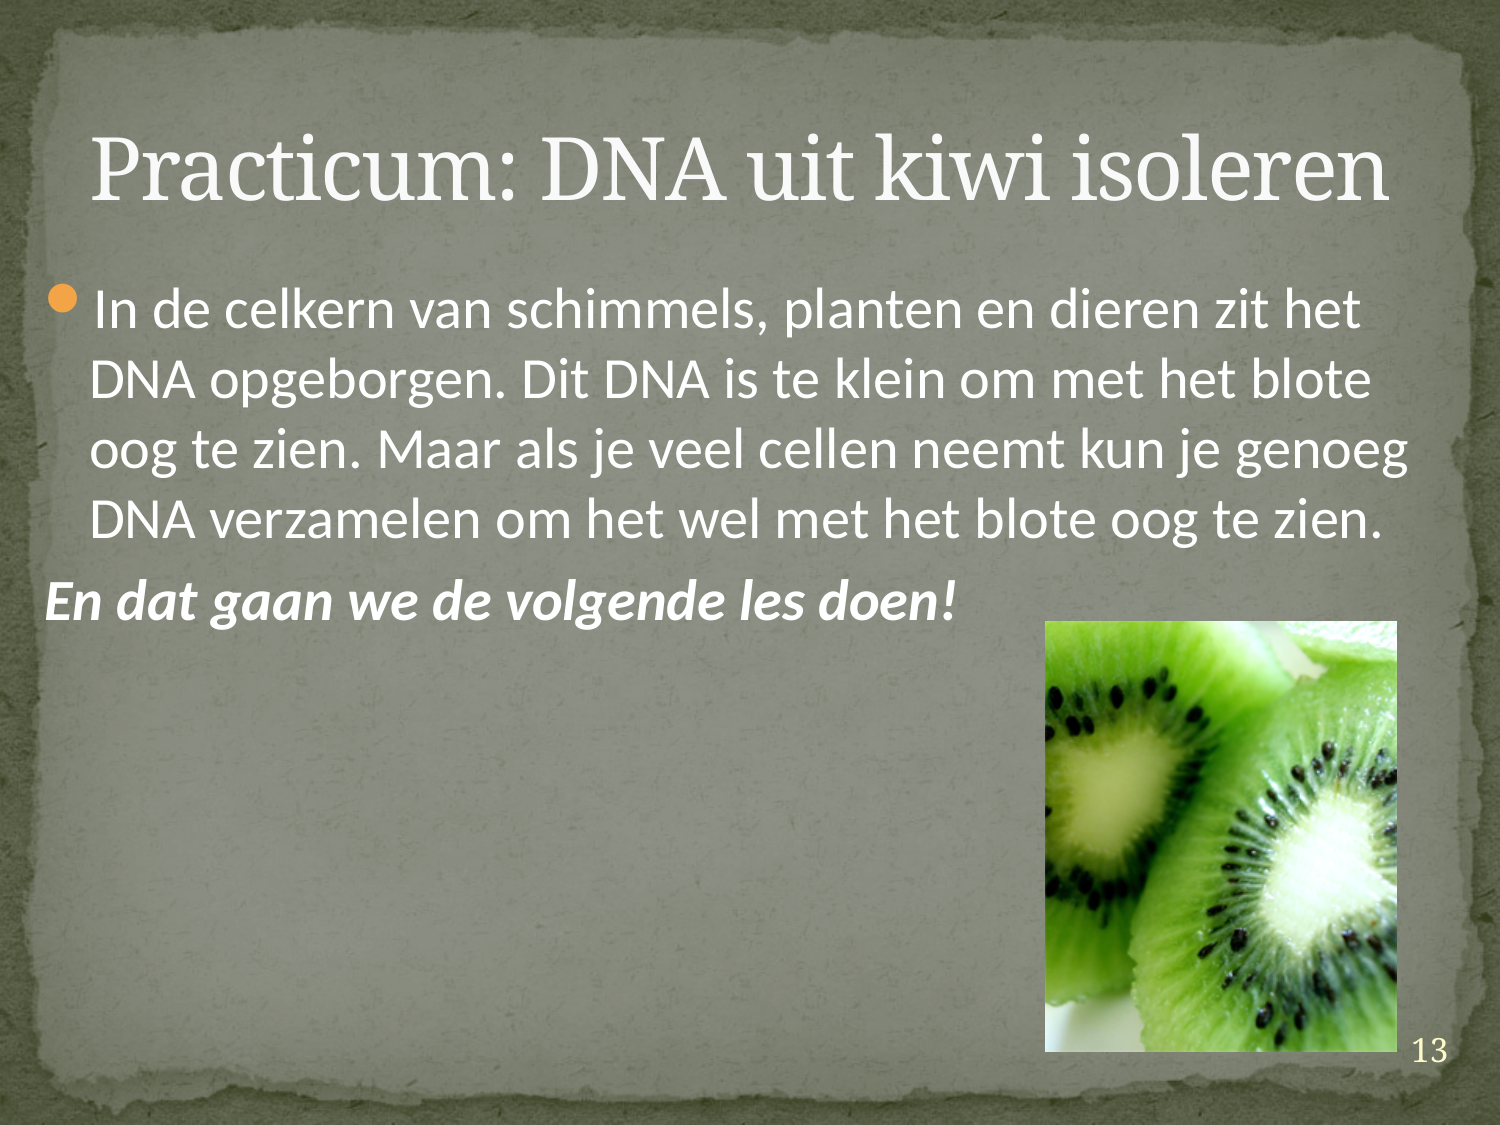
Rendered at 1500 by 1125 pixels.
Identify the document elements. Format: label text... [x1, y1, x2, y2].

picture [1045, 621, 1397, 1052]
slide_number 13 [1379, 1014, 1480, 1089]
title Practicum: DNA uit kiwi isoleren [74, 24, 1425, 225]
list In de celkern van schimmels, planten en dieren zit het DNA opgeborgen. Dit DNA is te klein om met het blote oog te zien. Maar als je veel cellen neemt kun je genoeg DNA verzamelen om het wel met het blote oog te zien. En dat gaan we de volgende les doen! [29, 262, 1436, 1005]
